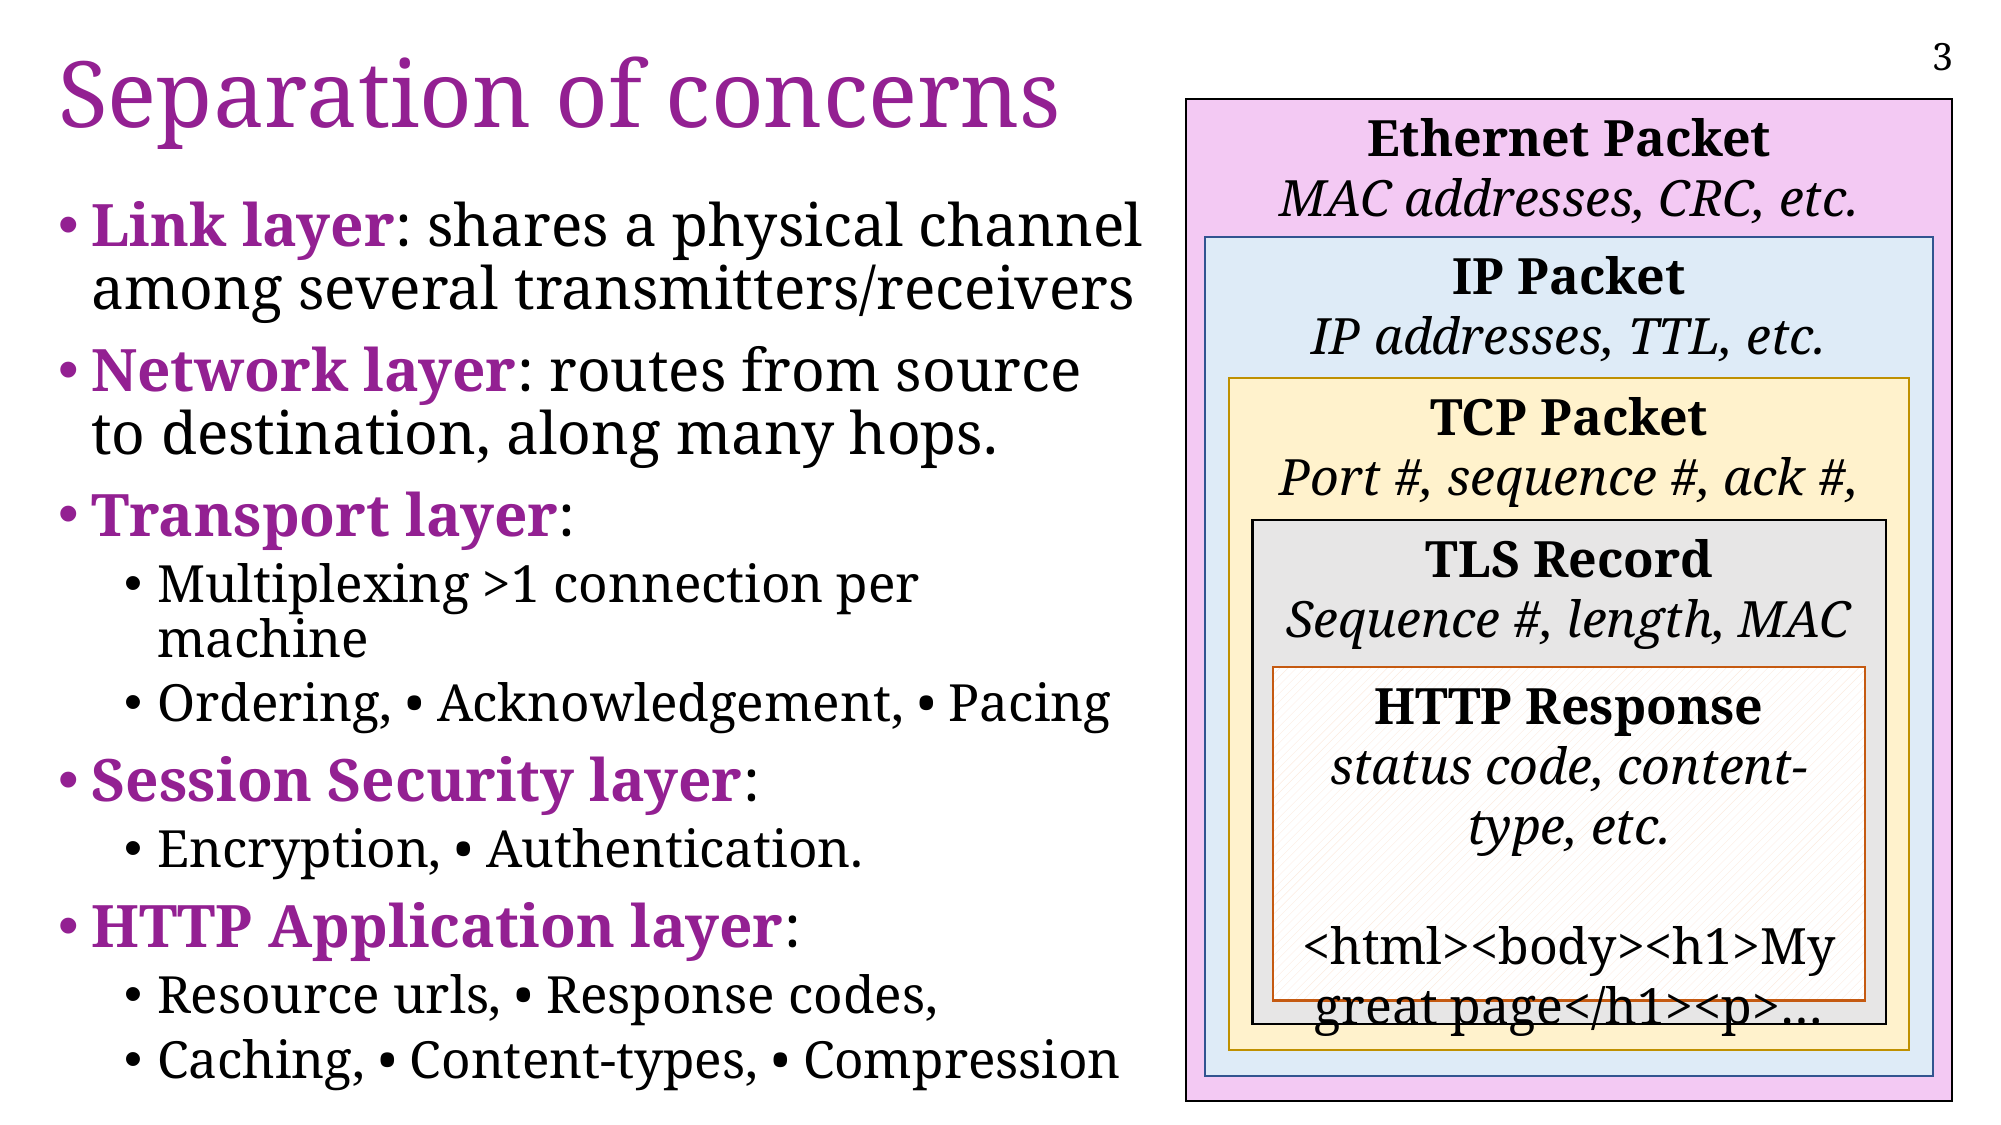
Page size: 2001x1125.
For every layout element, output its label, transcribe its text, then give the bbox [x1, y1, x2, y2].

text_box TCP Packet Port #, sequence #, ack #, etc. TCP payload [1228, 377, 1910, 1051]
list Link layer: shares a physical channel among several transmitters/receivers Network layer: routes from source to destination, along many hops. Transport layer: Multiplexing >1 connection per machine Ordering, • Acknowledgement, • Pacing Session Security layer: Encryption, • Authentication. HTTP Application layer: Resource urls, • Response codes, Caching, • Content-types, • Compression [43, 188, 1161, 1106]
text_box TLS Record Sequence #, length, MAC TLS payload [1251, 519, 1887, 1025]
text_box Ethernet Packet MAC addresses, CRC, etc. Ethernet payload [1185, 98, 1953, 1102]
text_box IP Packet IP addresses, TTL, etc. IP payload [1204, 236, 1934, 1077]
text_box HTTP Response status code, content-type, etc. <html><body><h1>My great page</h1><p>… [1272, 666, 1866, 1002]
title Separation of concerns [43, 25, 1161, 171]
